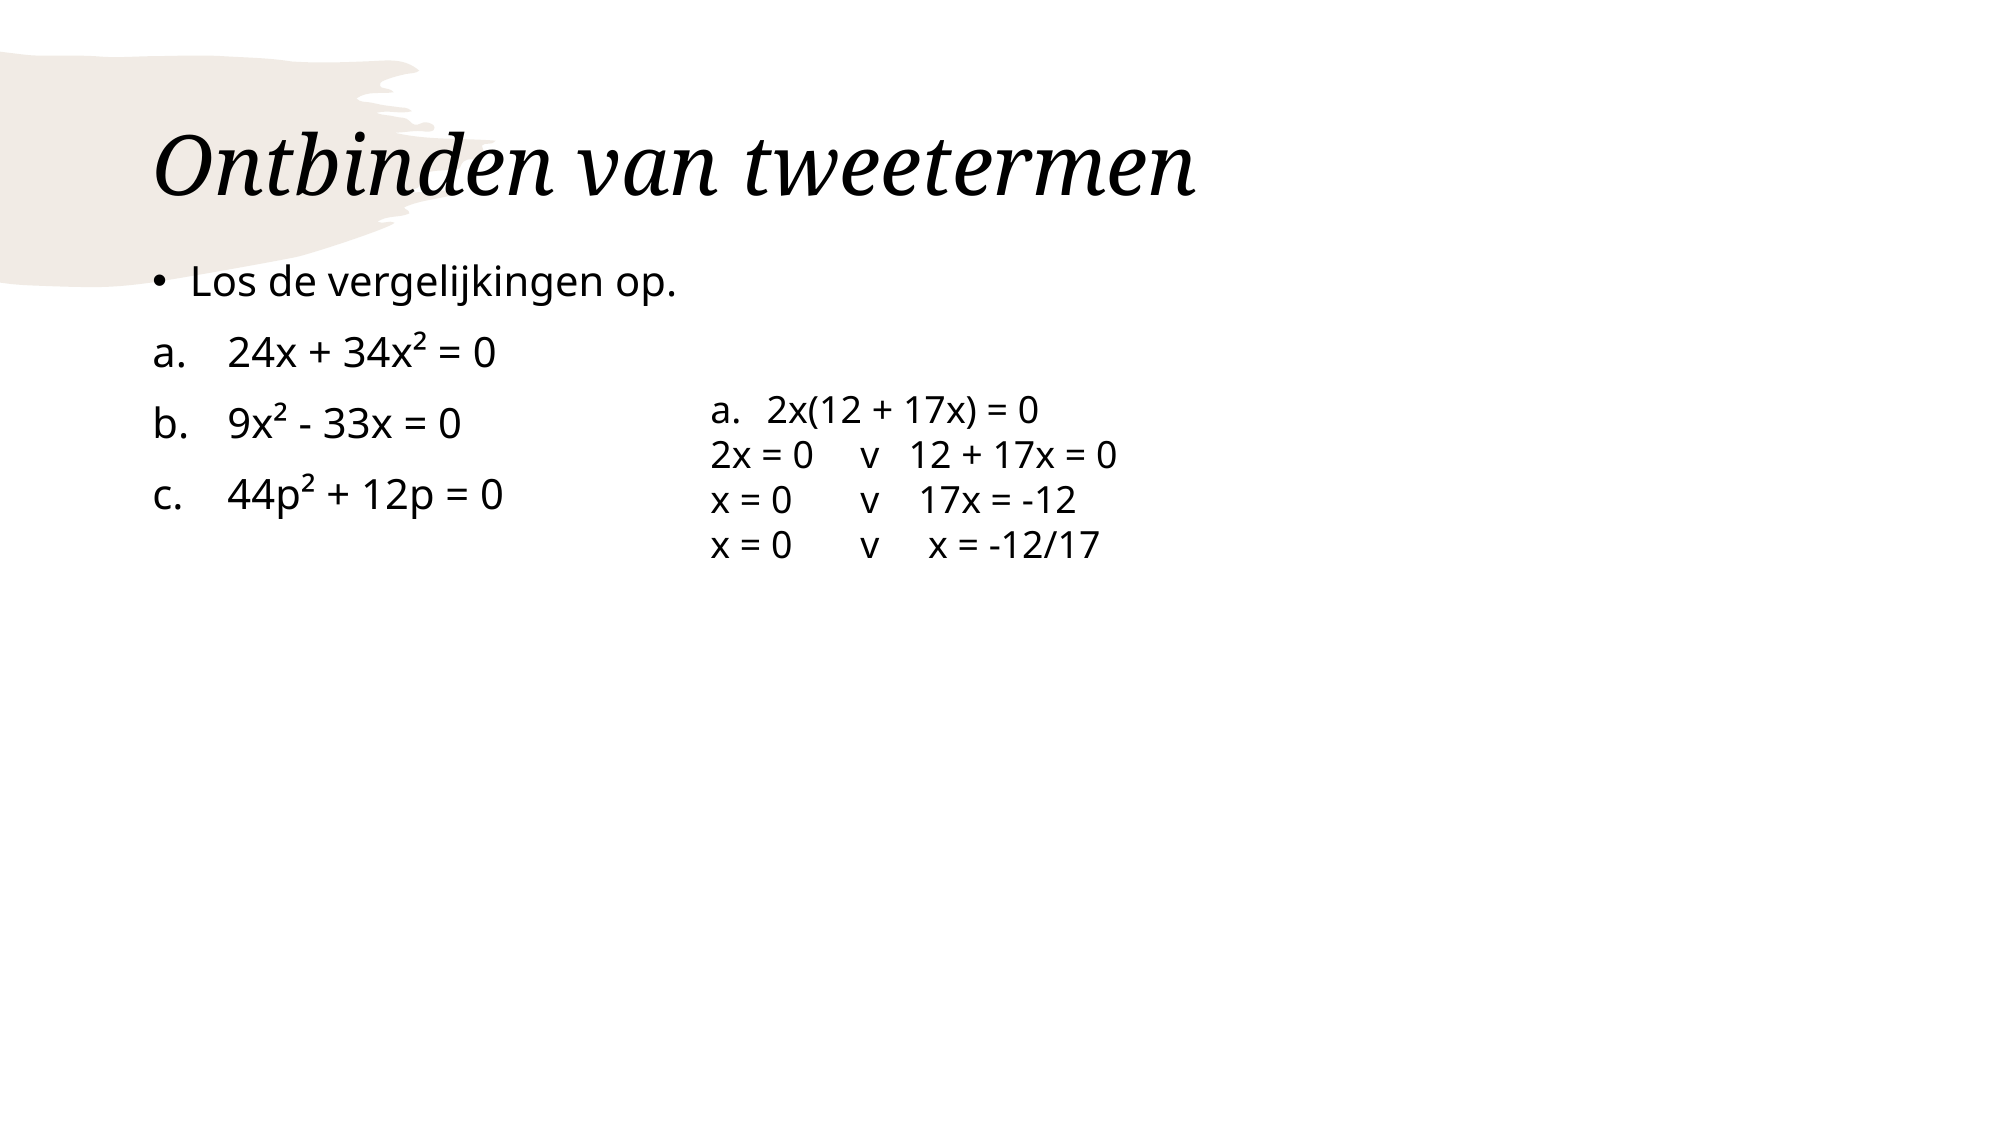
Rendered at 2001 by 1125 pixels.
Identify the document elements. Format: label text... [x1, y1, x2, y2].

text_box 2x(12 + 17x) = 0 2x = 0 v 12 + 17x = 0 x = 0 v 17x = -12 x = 0 v x = -12/17 [695, 379, 1513, 619]
list Los de vergelijkingen op. 24x + 34x² = 0 9x² - 33x = 0 44p² + 12p = 0 [137, 247, 846, 1031]
title Ontbinden van tweetermen [137, 59, 1863, 278]
